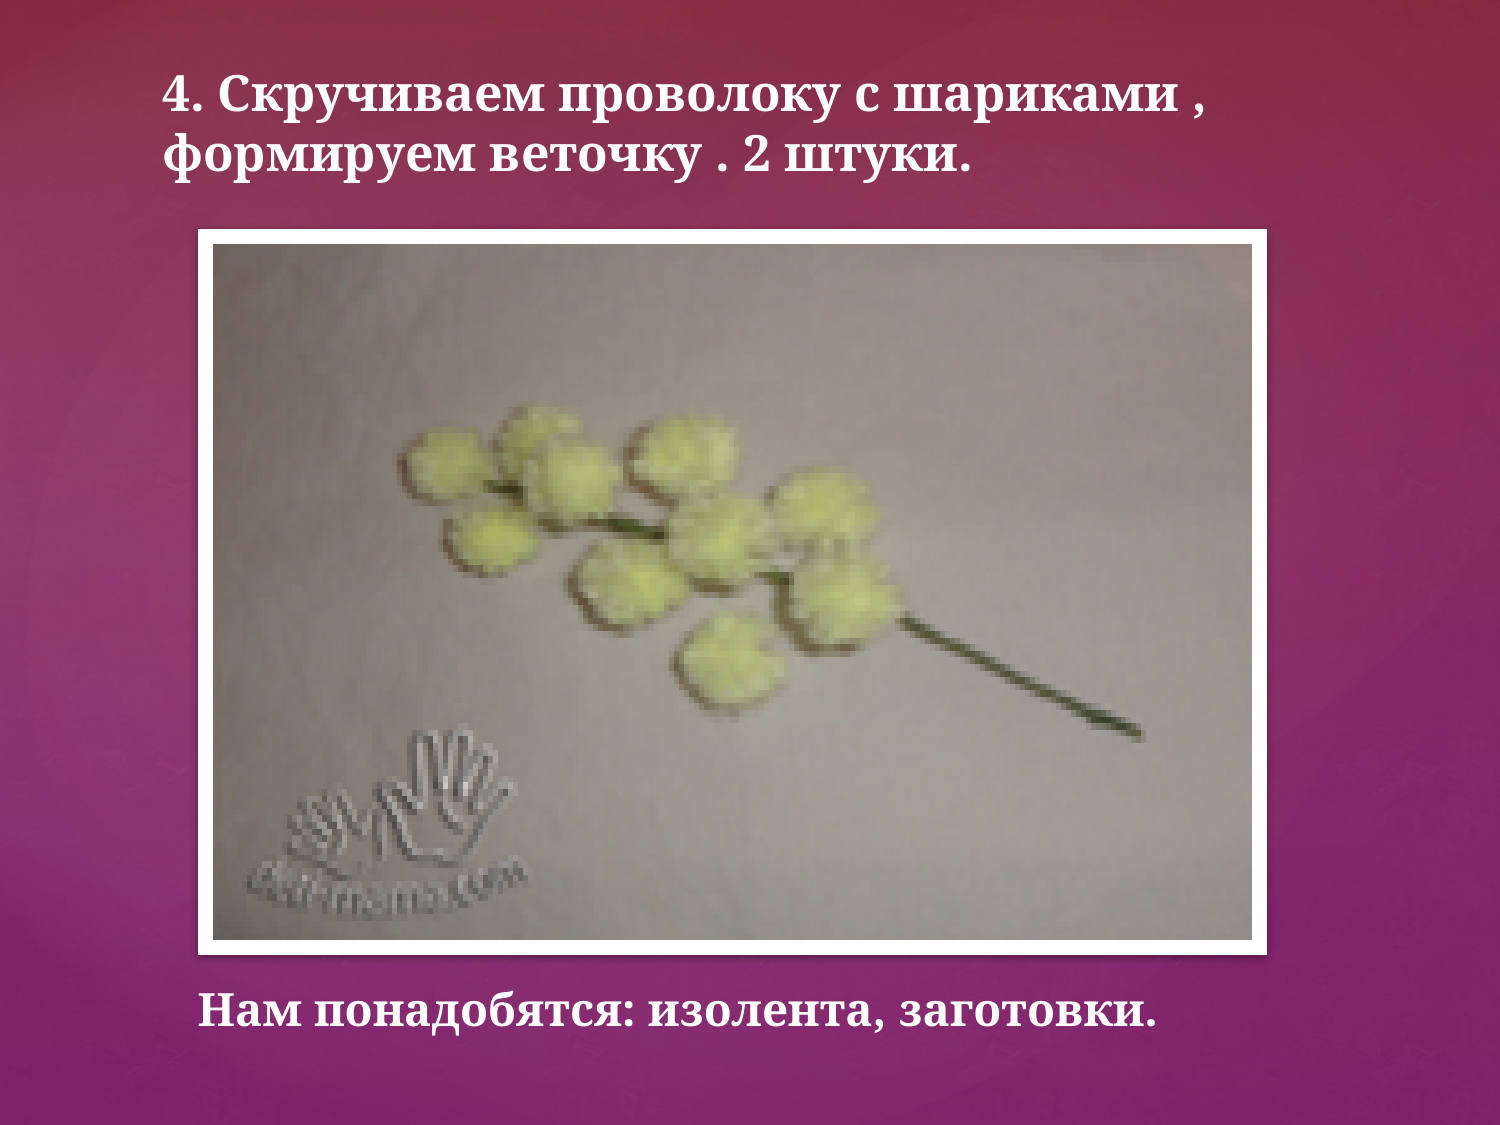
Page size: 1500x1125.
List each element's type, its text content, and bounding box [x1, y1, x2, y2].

text_box 4. Скручиваем проволоку с шариками , формируем веточку . 2 штуки. [147, 54, 1317, 190]
text_box Нам понадобятся: изолента, заготовки. [182, 973, 1341, 1099]
picture [212, 243, 1253, 941]
